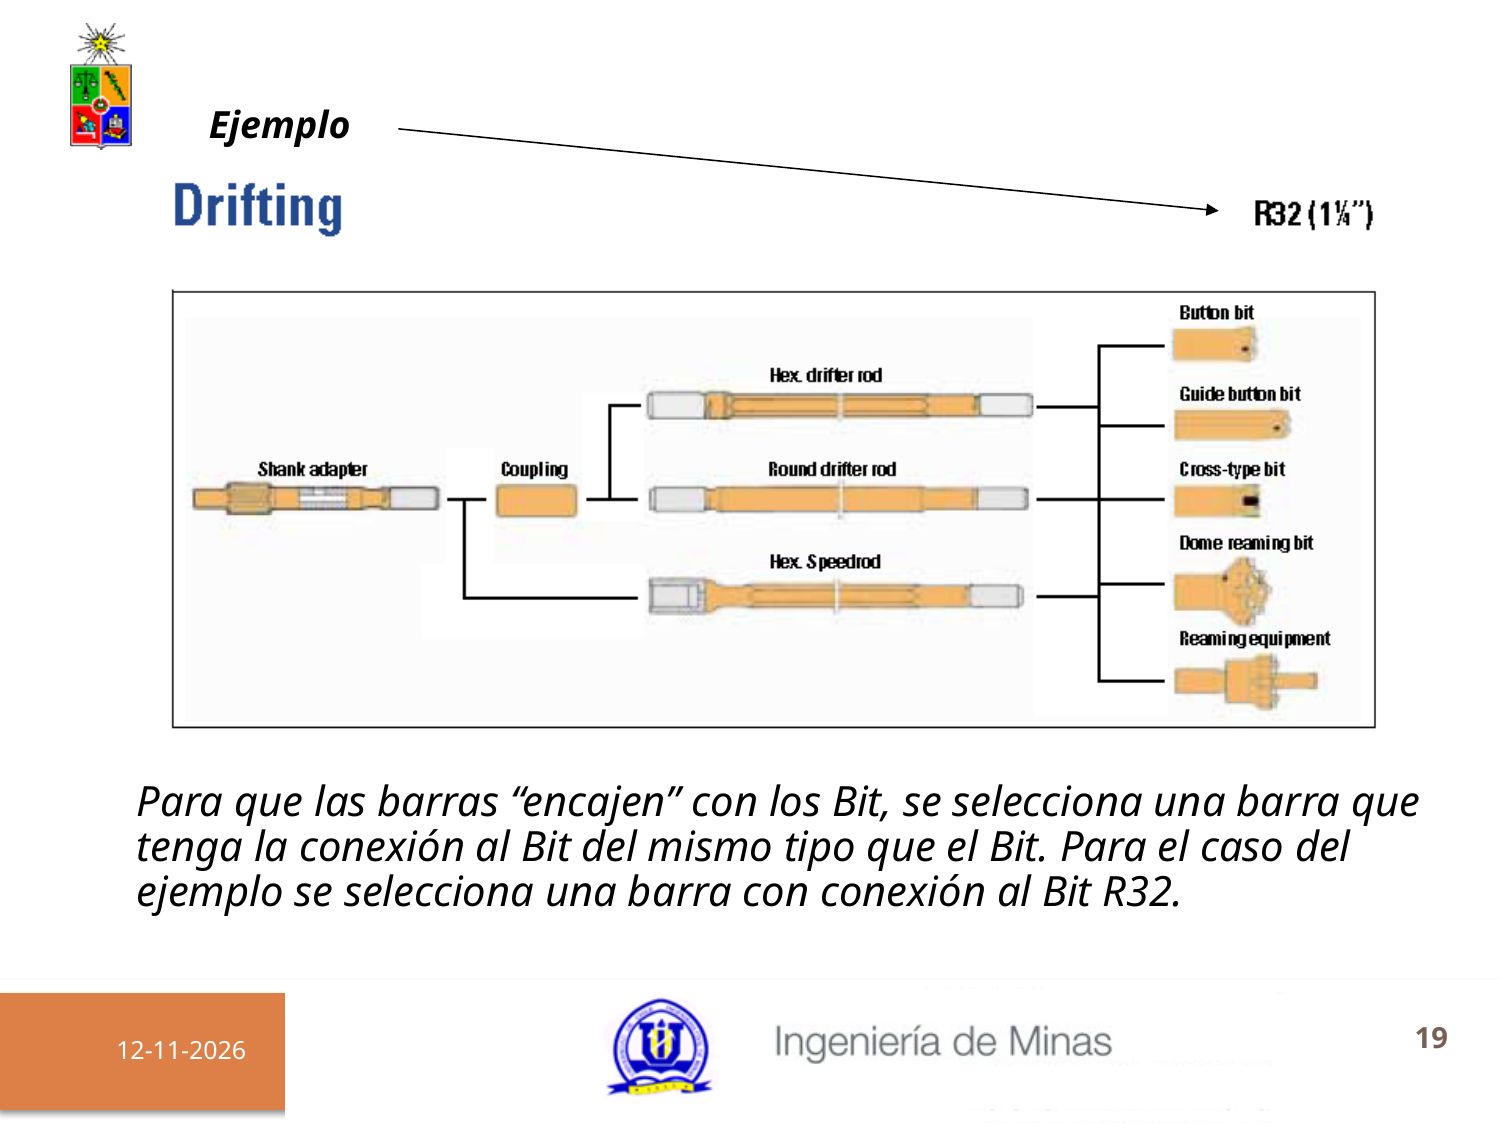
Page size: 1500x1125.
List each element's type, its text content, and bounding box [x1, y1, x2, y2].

picture [285, 980, 1500, 1125]
text_box Ejemplo [193, 93, 366, 154]
picture [69, 23, 132, 151]
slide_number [12, 995, 279, 1108]
text_box Para que las barras “encajen” con los Bit, se selecciona una barra que tenga la conexión al Bit del mismo tipo que el Bit. Para el caso del ejemplo se selecciona una barra con conexión al Bit R32. [46, 773, 1465, 924]
picture [151, 163, 1387, 741]
